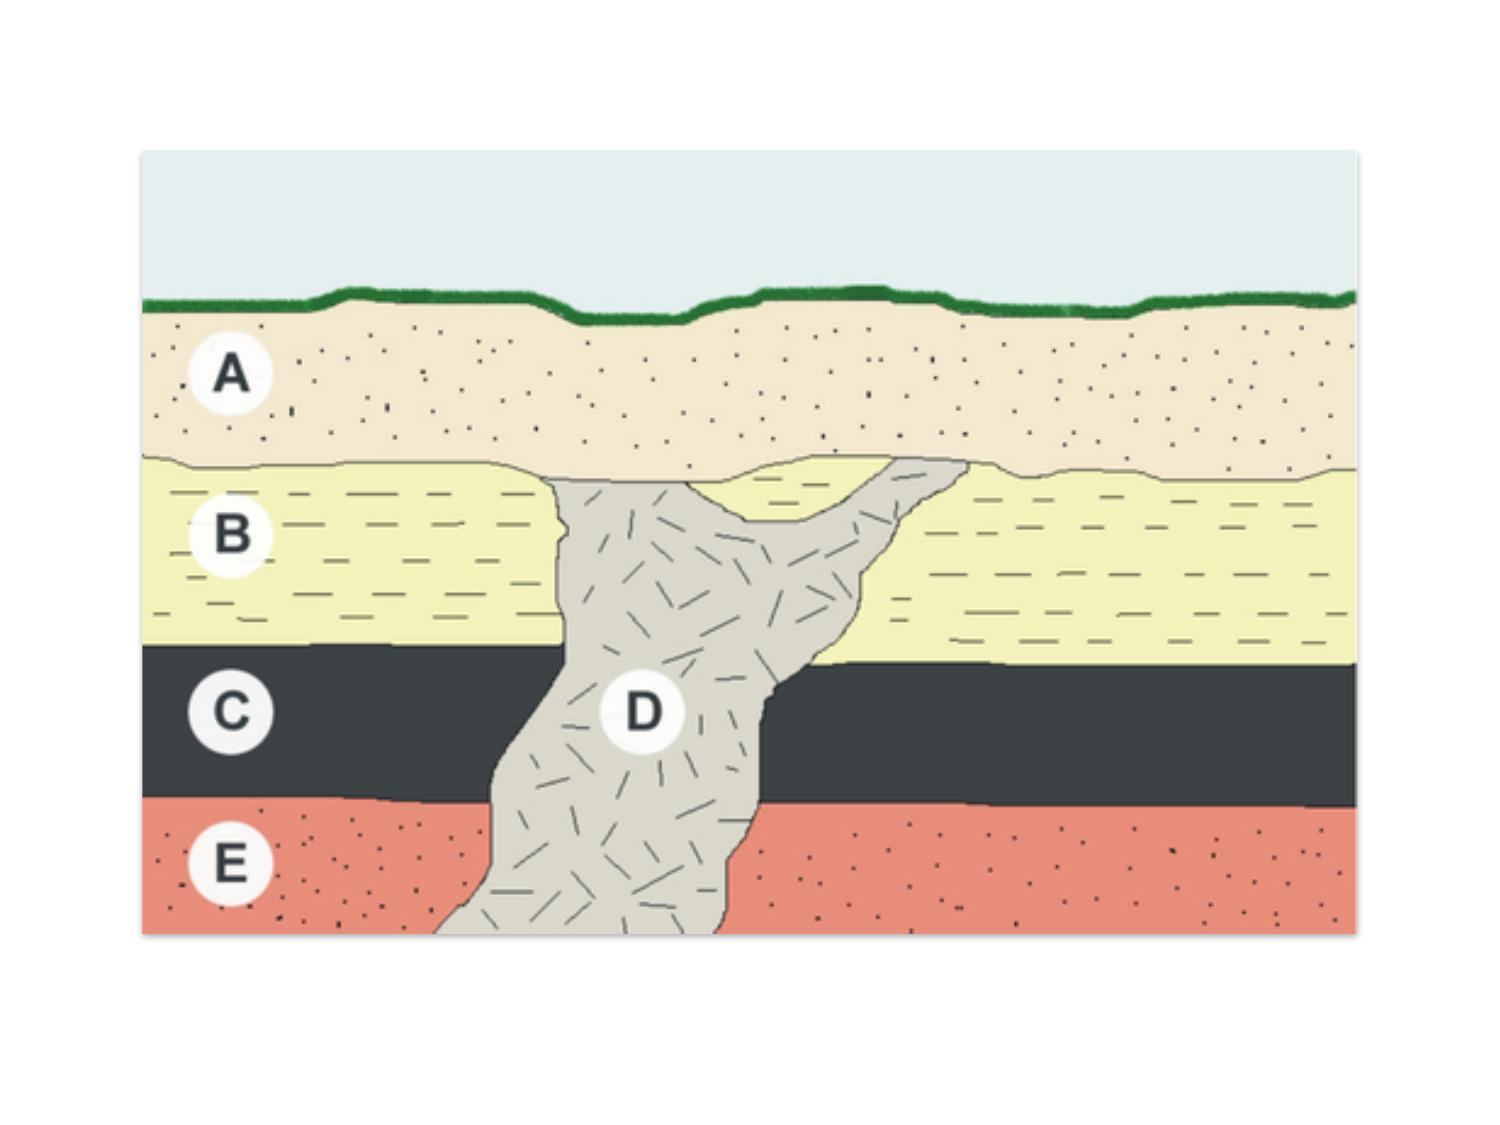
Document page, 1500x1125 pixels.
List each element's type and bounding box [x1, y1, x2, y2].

picture [142, 149, 1358, 935]
